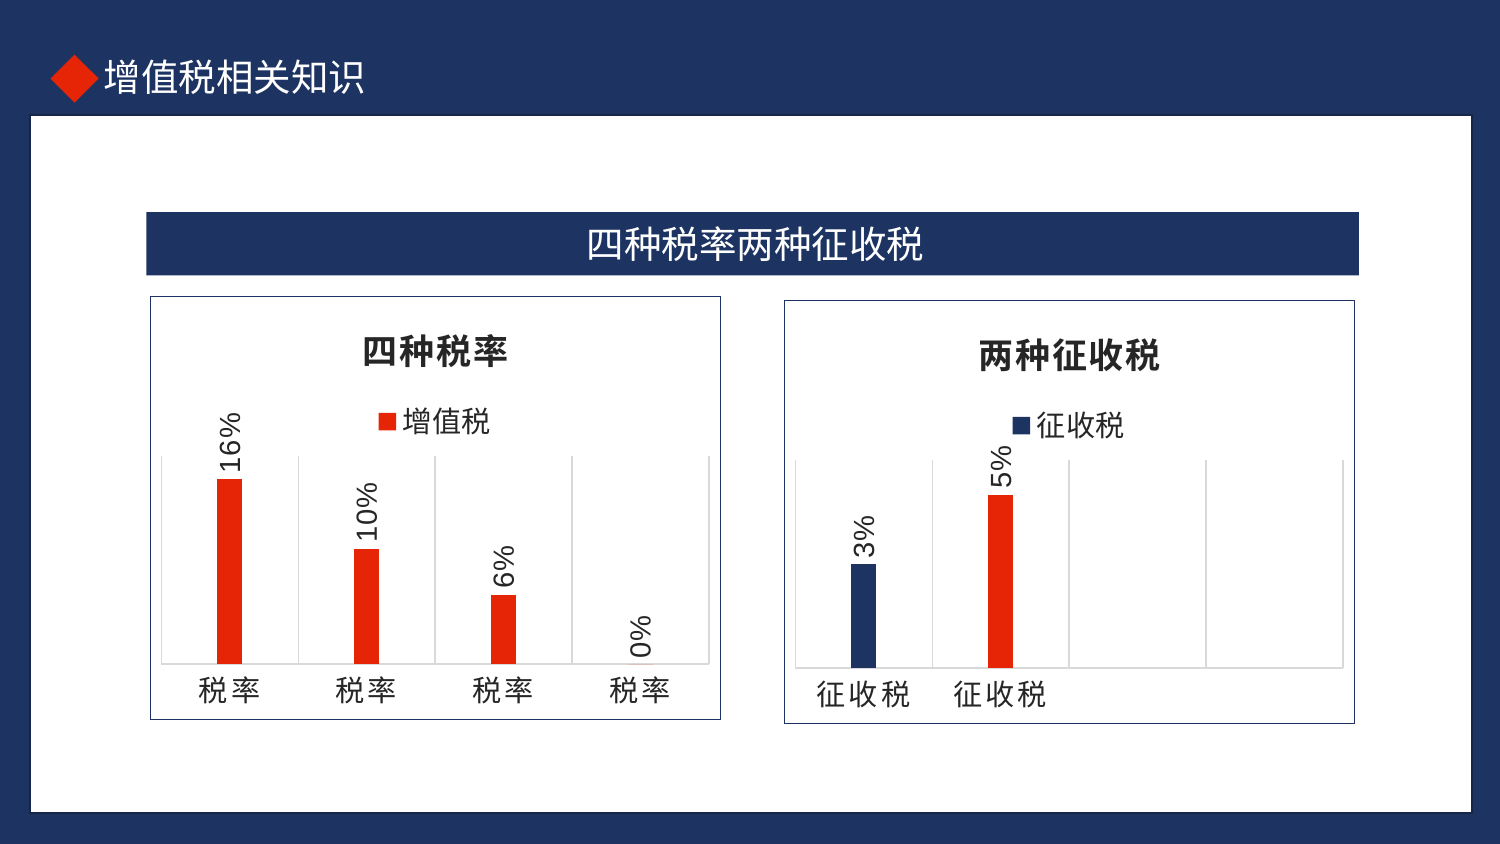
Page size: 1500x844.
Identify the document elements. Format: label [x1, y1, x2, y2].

chart [149, 296, 721, 720]
text_box [146, 211, 1359, 276]
chart [783, 300, 1355, 724]
